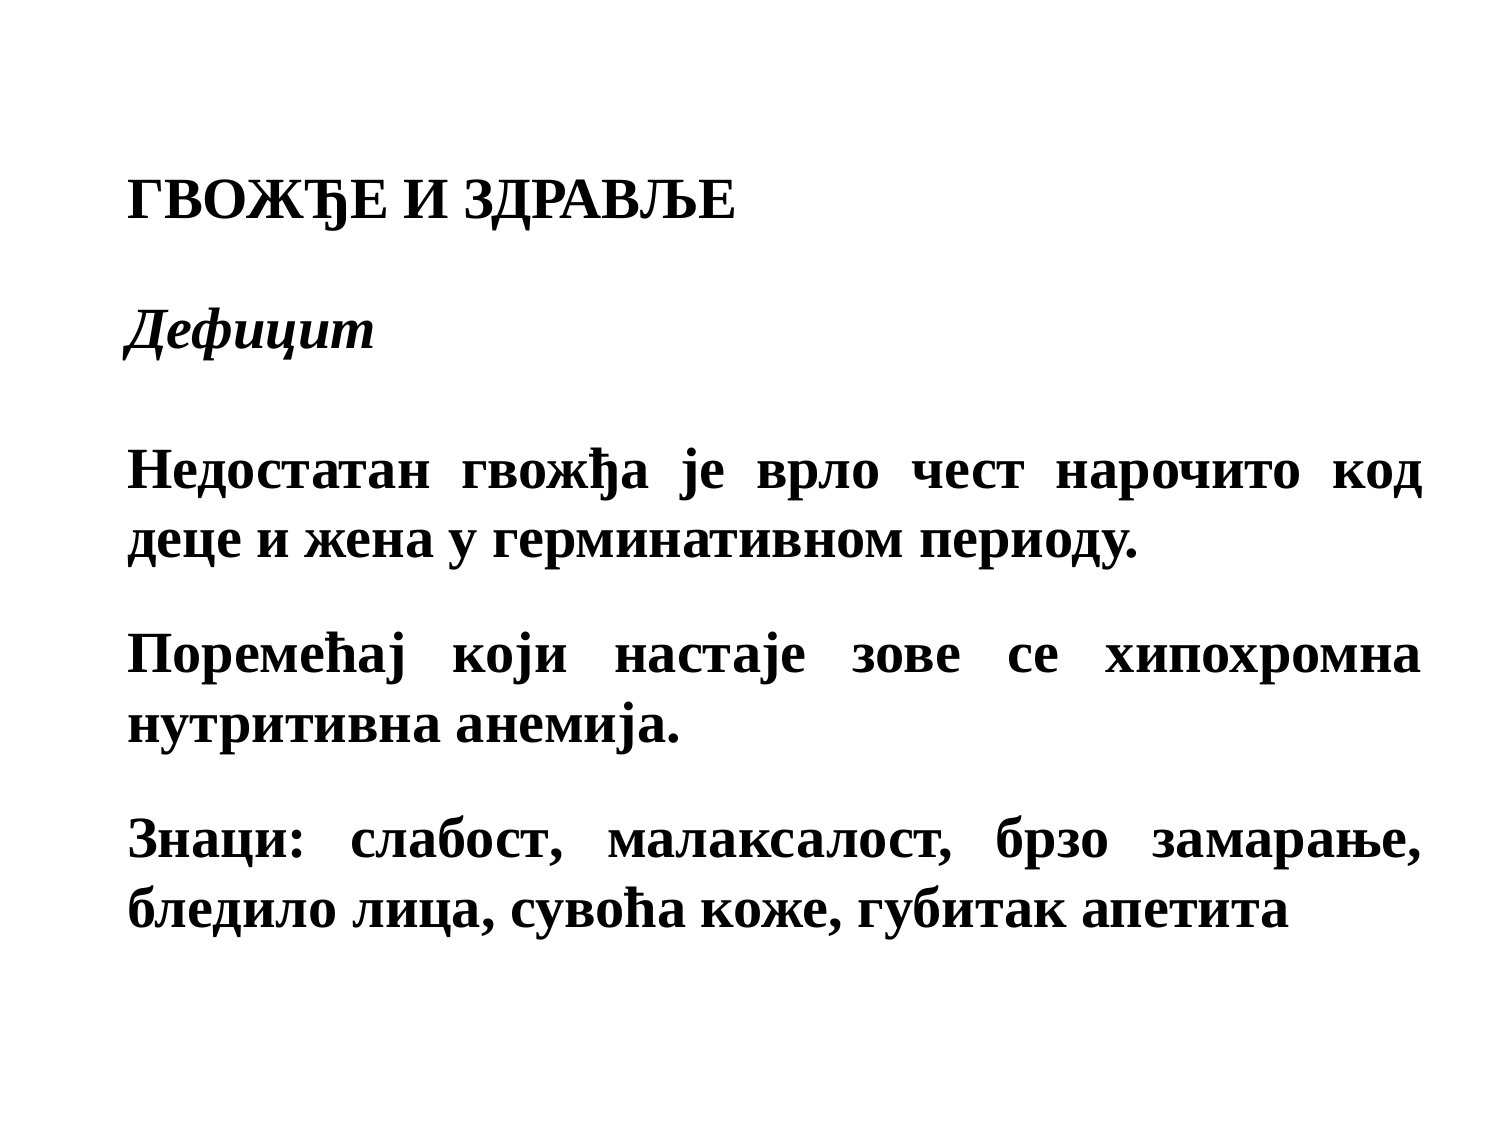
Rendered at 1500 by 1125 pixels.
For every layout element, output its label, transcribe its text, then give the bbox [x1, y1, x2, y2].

text_box ГВОЖЂЕ И ЗДРАВЉЕ Дефицит Недостатан гвожђа је врло чест нарочито код деце и жена у герминативном периоду. Поремећај који настаје зове се хипохромна нутритивна анемија. Знаци: слабост, малаксалост, брзо замарање, бледило лица, сувоћа коже, губитак апетита [112, 152, 1438, 947]
